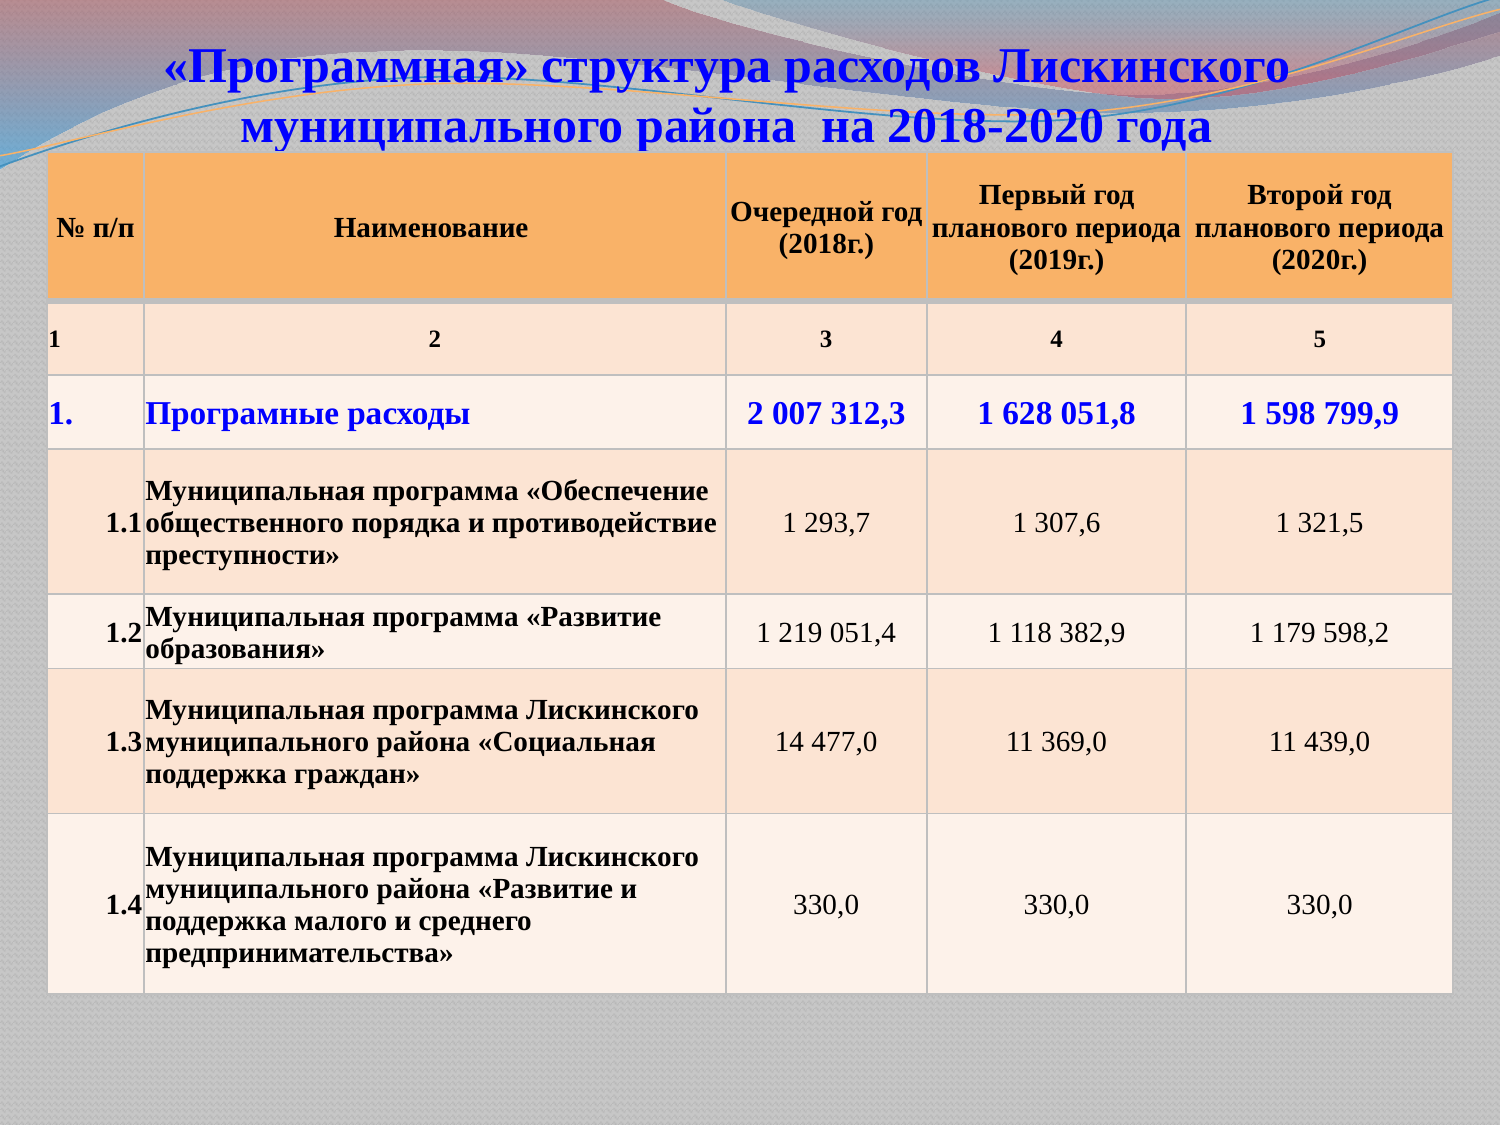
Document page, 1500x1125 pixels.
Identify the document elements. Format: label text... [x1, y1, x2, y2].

table_cell 330,0 [727, 814, 926, 993]
table_cell Муниципальная программа «Обеспечение общественного порядка и противодействие преступности» [145, 450, 725, 593]
table_cell Програмные расходы [145, 376, 725, 448]
table_cell 330,0 [928, 814, 1185, 993]
table_cell 1.3 [48, 669, 143, 813]
table_header Очередной год (2018г.) [727, 153, 926, 298]
table_cell 1.2 [48, 595, 143, 668]
table_cell 14 477,0 [727, 669, 926, 813]
table_cell 1 628 051,8 [928, 376, 1185, 448]
table_cell Муниципальная программа «Развитие образования» [145, 595, 725, 668]
table_cell 1 293,7 [727, 450, 926, 593]
table_cell 11 439,0 [1187, 669, 1452, 813]
table_cell Муниципальная программа Лискинского муниципального района «Развитие и поддержка малого и среднего предпринимательства» [145, 814, 725, 993]
table_cell 11 369,0 [928, 669, 1185, 813]
table_cell 1 321,5 [1187, 450, 1452, 593]
table_cell Муниципальная программа Лискинского муниципального района «Социальная поддержка граждан» [145, 669, 725, 813]
table_header Наименование [145, 153, 725, 298]
table_cell 1 219 051,4 [727, 595, 926, 668]
table_cell 1 179 598,2 [1187, 595, 1452, 668]
table_header № п/п [48, 153, 143, 298]
table_cell 1 307,6 [928, 450, 1185, 593]
table_cell 1.1 [48, 450, 143, 593]
title «Программная» структура расходов Лискинского муниципального района на 2018-2020 года [35, 35, 1418, 153]
table_header Первый год планового периода (2019г.) [928, 153, 1185, 298]
table_cell 330,0 [1187, 814, 1452, 993]
table_cell 1.4 [48, 814, 143, 993]
table_cell 1 [48, 304, 143, 374]
table_cell 4 [928, 304, 1185, 374]
table_cell 1 598 799,9 [1187, 376, 1452, 448]
table_cell 3 [727, 304, 926, 374]
table_cell 1. [48, 376, 143, 448]
table_cell 5 [1187, 304, 1452, 374]
table_cell 2 [145, 304, 725, 374]
table_cell 2 007 312,3 [727, 376, 926, 448]
table_cell 1 118 382,9 [928, 595, 1185, 668]
table_header Второй год планового периода (2020г.) [1187, 153, 1452, 298]
